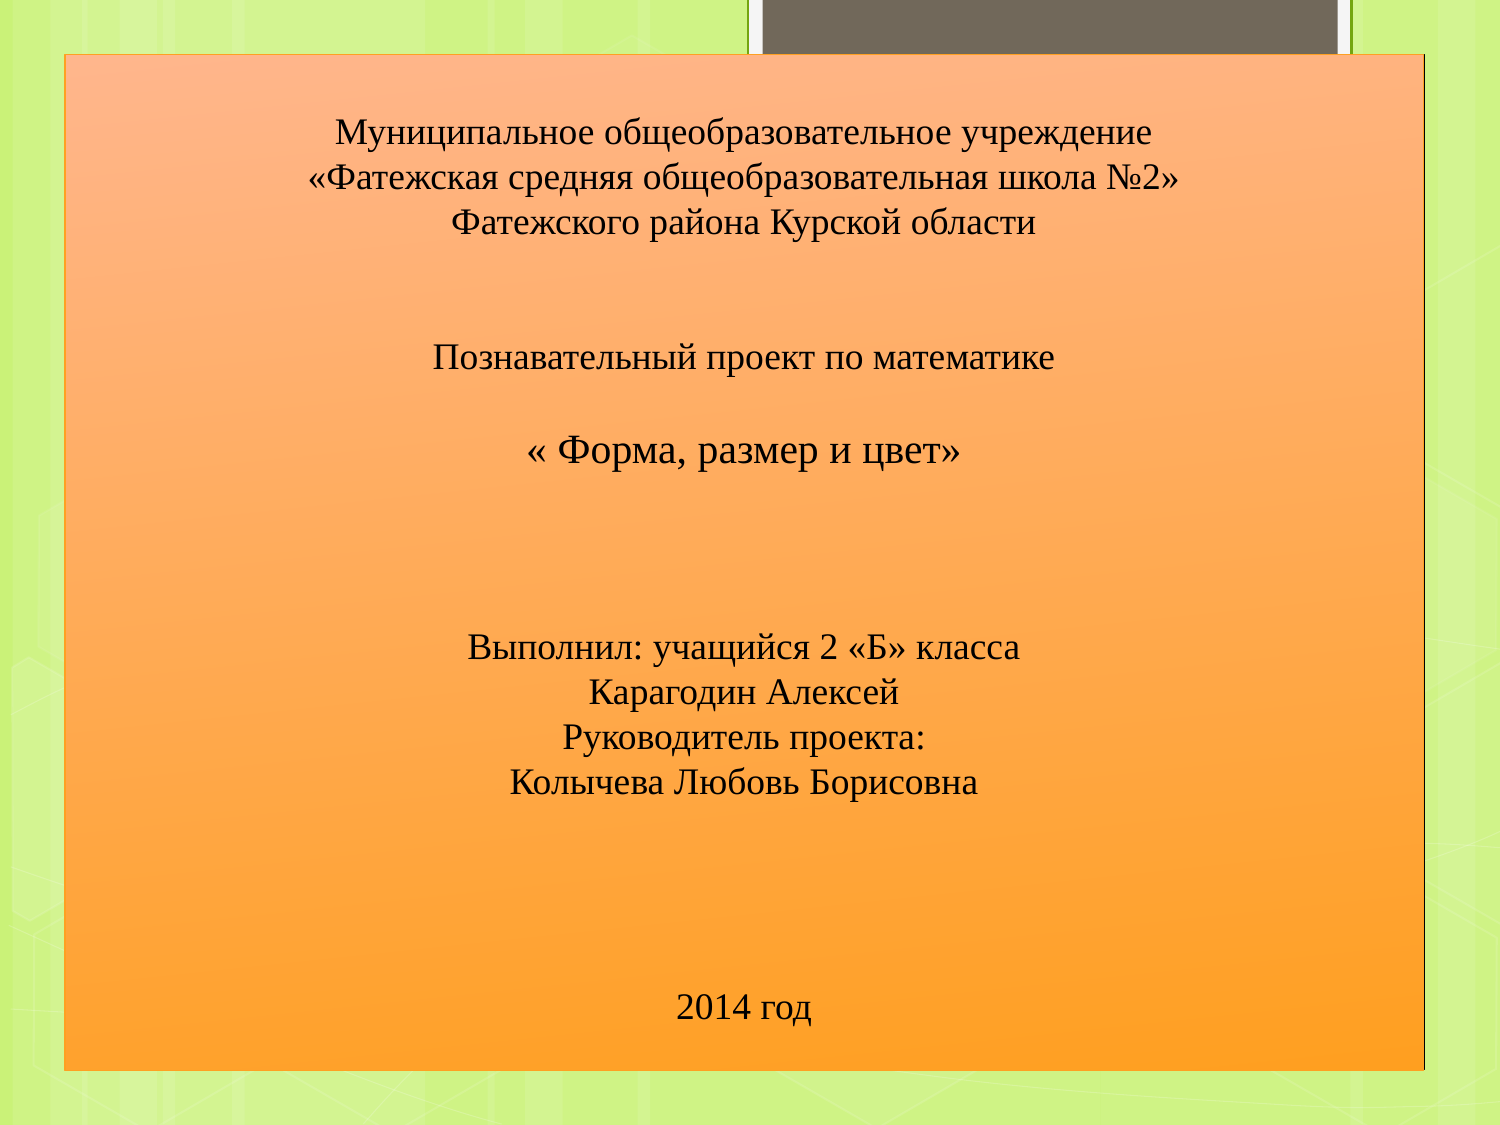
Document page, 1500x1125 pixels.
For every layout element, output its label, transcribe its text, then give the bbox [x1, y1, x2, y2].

title Муниципальное общеобразовательное учреждение «Фатежская средняя общеобразовательная школа №2» Фатежского района Курской области Познавательный проект по математике « Форма, размер и цвет» Выполнил: учащийся 2 «Б» класса Карагодин Алексей Руководитель проекта: Колычева Любовь Борисовна 2014 год [64, 54, 1424, 1071]
